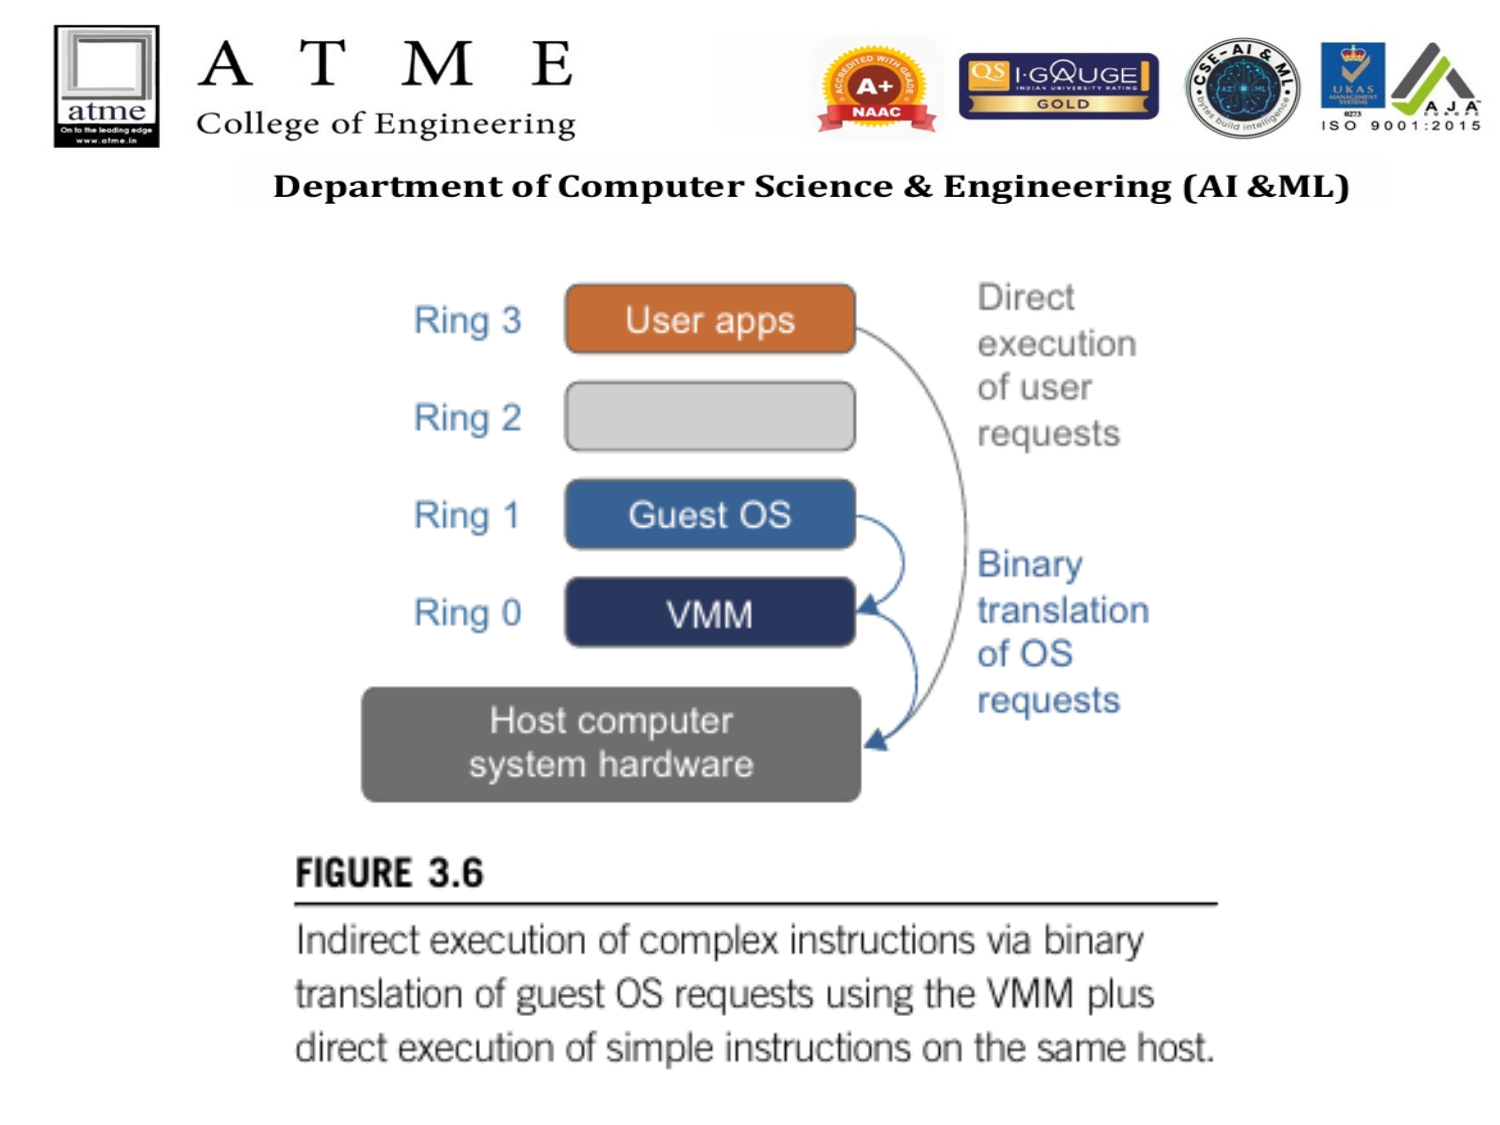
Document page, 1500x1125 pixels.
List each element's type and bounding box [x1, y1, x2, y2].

picture [24, 0, 1500, 226]
picture [249, 249, 1234, 1076]
